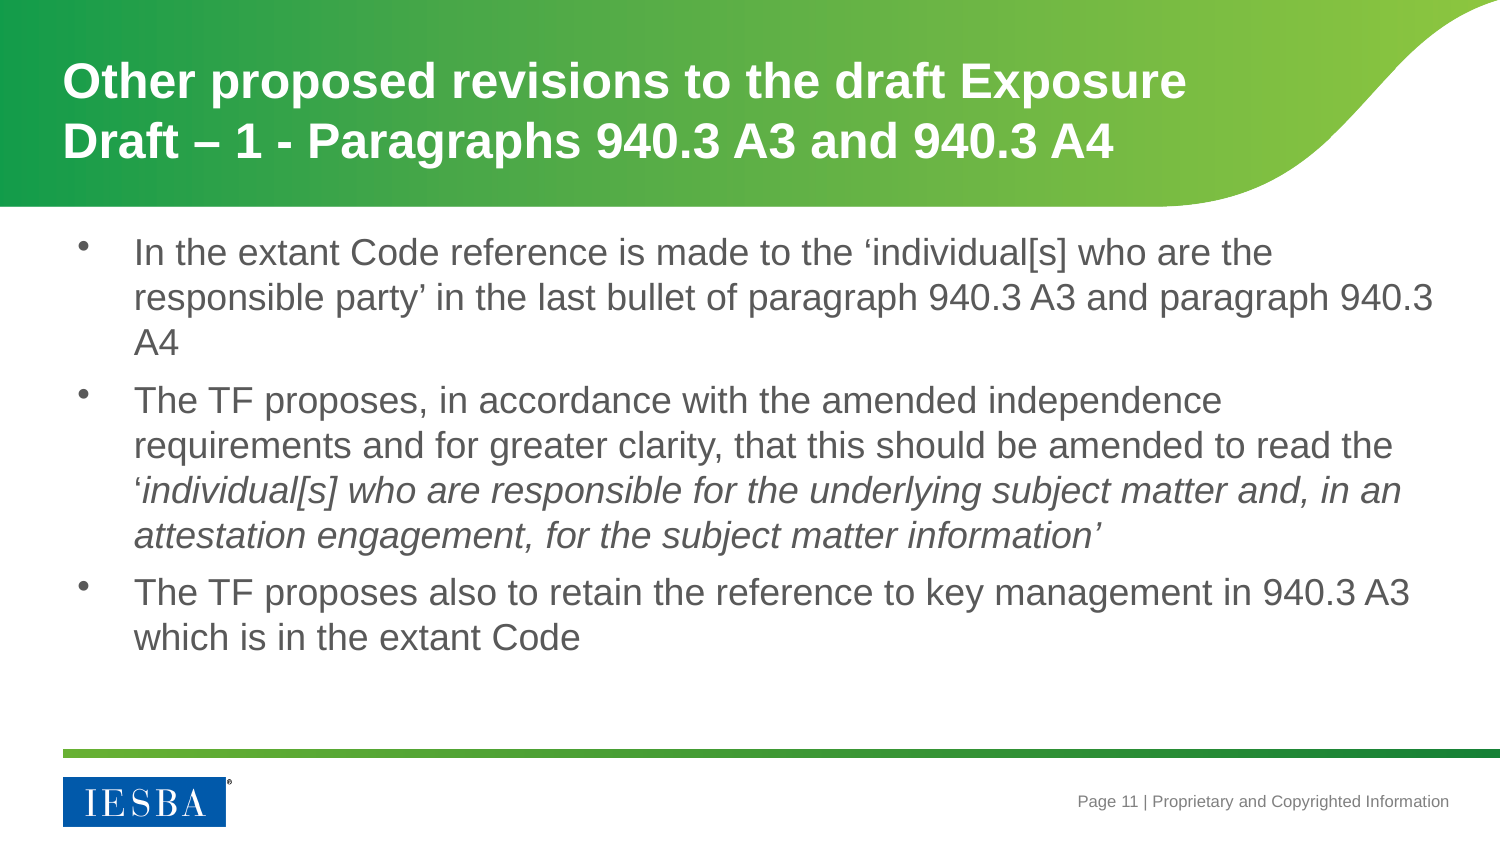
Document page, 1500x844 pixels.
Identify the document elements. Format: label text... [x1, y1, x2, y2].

list In the extant Code reference is made to the ‘individual[s] who are the responsible party’ in the last bullet of paragraph 940.3 A3 and paragraph 940.3 A4 The TF proposes, in accordance with the amended independence requirements and for greater clarity, that this should be amended to read the ‘individual[s] who are responsible for the underlying subject matter and, in an attestation engagement, for the subject matter information’ The TF proposes also to retain the reference to key management in 940.3 A3 which is in the extant Code [62, 220, 1450, 724]
picture [63, 777, 232, 827]
title Other proposed revisions to the draft Exposure Draft – 1 - Paragraphs 940.3 A3 and 940.3 A4 [62, 75, 1300, 142]
picture [0, 0, 1500, 207]
